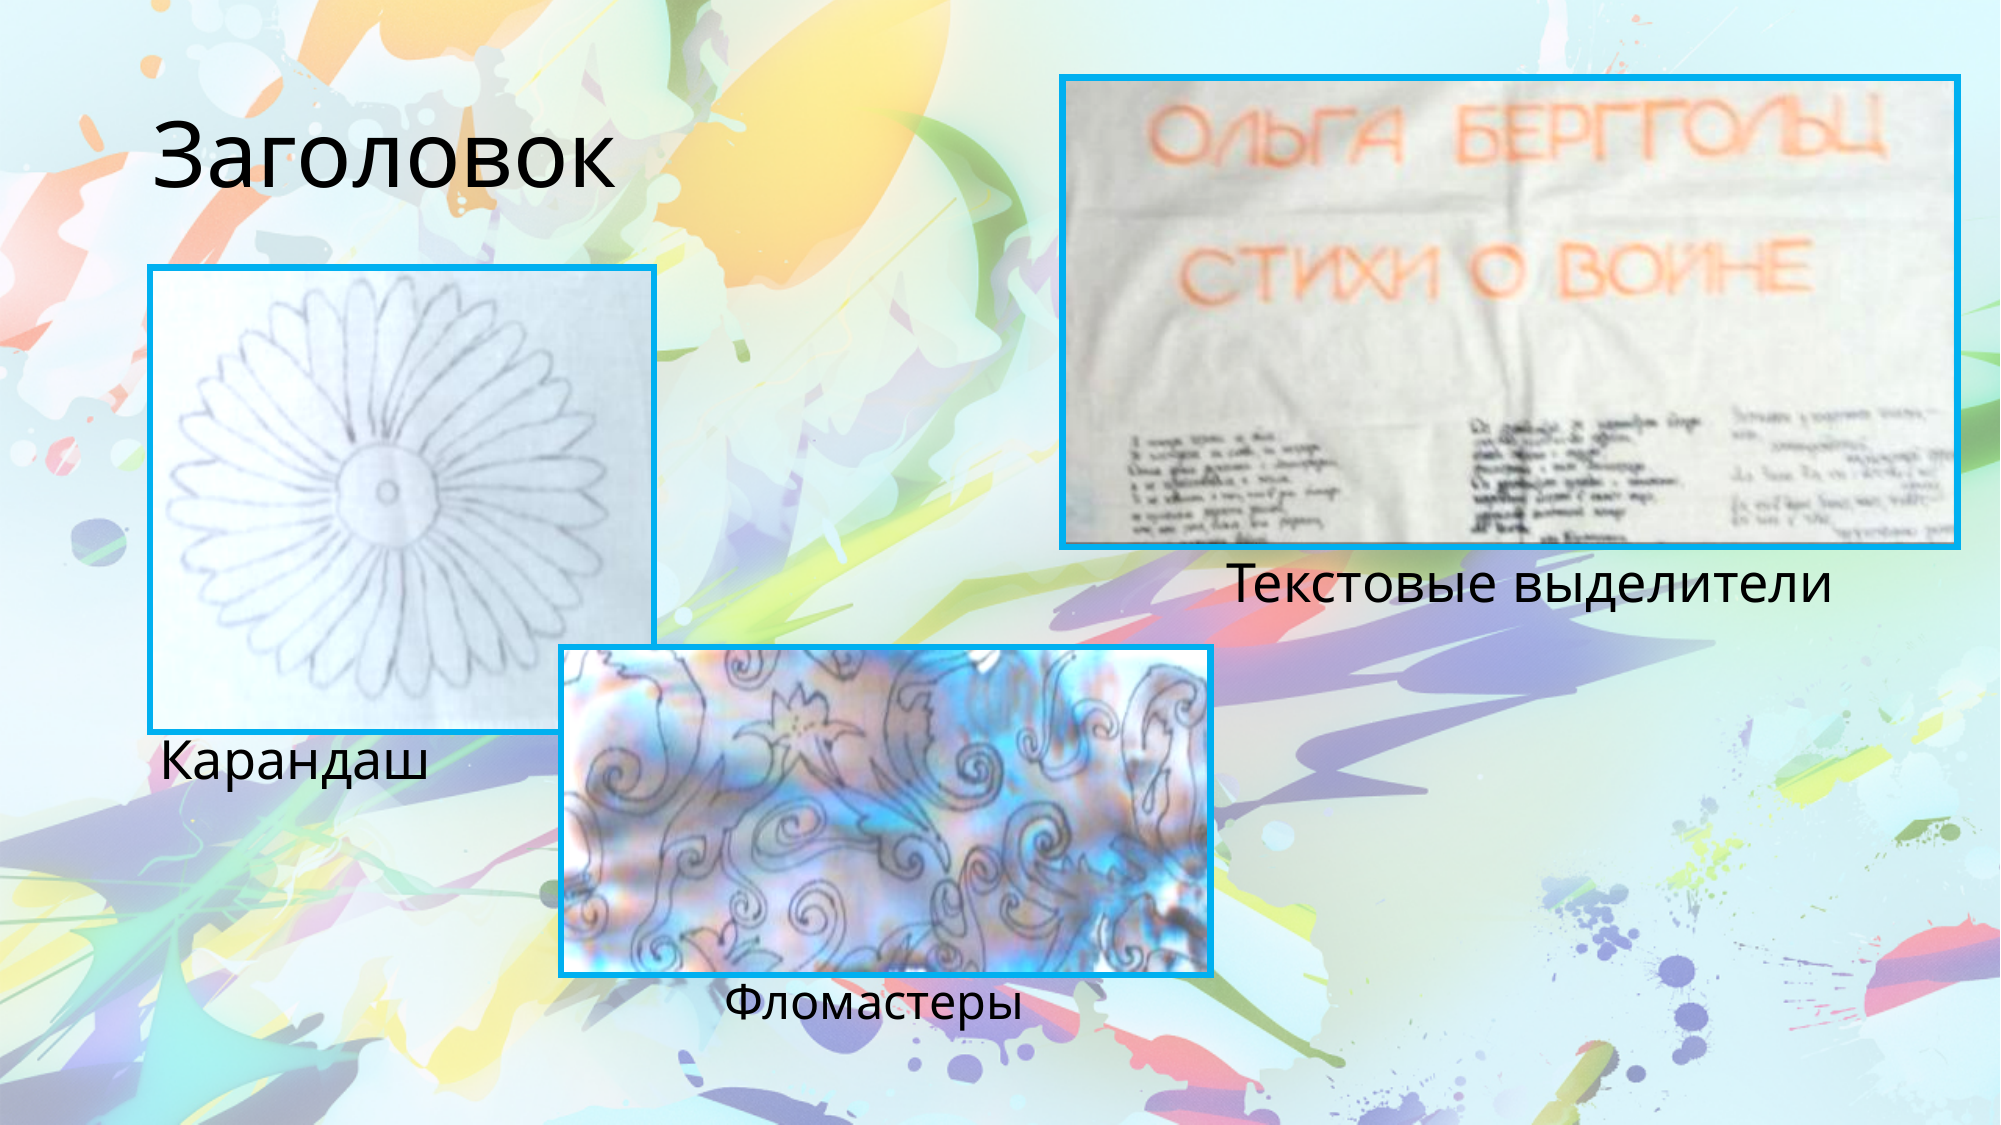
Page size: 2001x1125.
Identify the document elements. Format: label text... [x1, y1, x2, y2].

picture [154, 272, 650, 728]
title Заголовок [137, 59, 818, 256]
text_box Текстовые выделители [1174, 544, 1888, 641]
text_box Фломастеры [603, 972, 1158, 1039]
text_box Карандаш [44, 725, 547, 800]
picture [565, 651, 1206, 971]
picture [1067, 82, 1953, 543]
